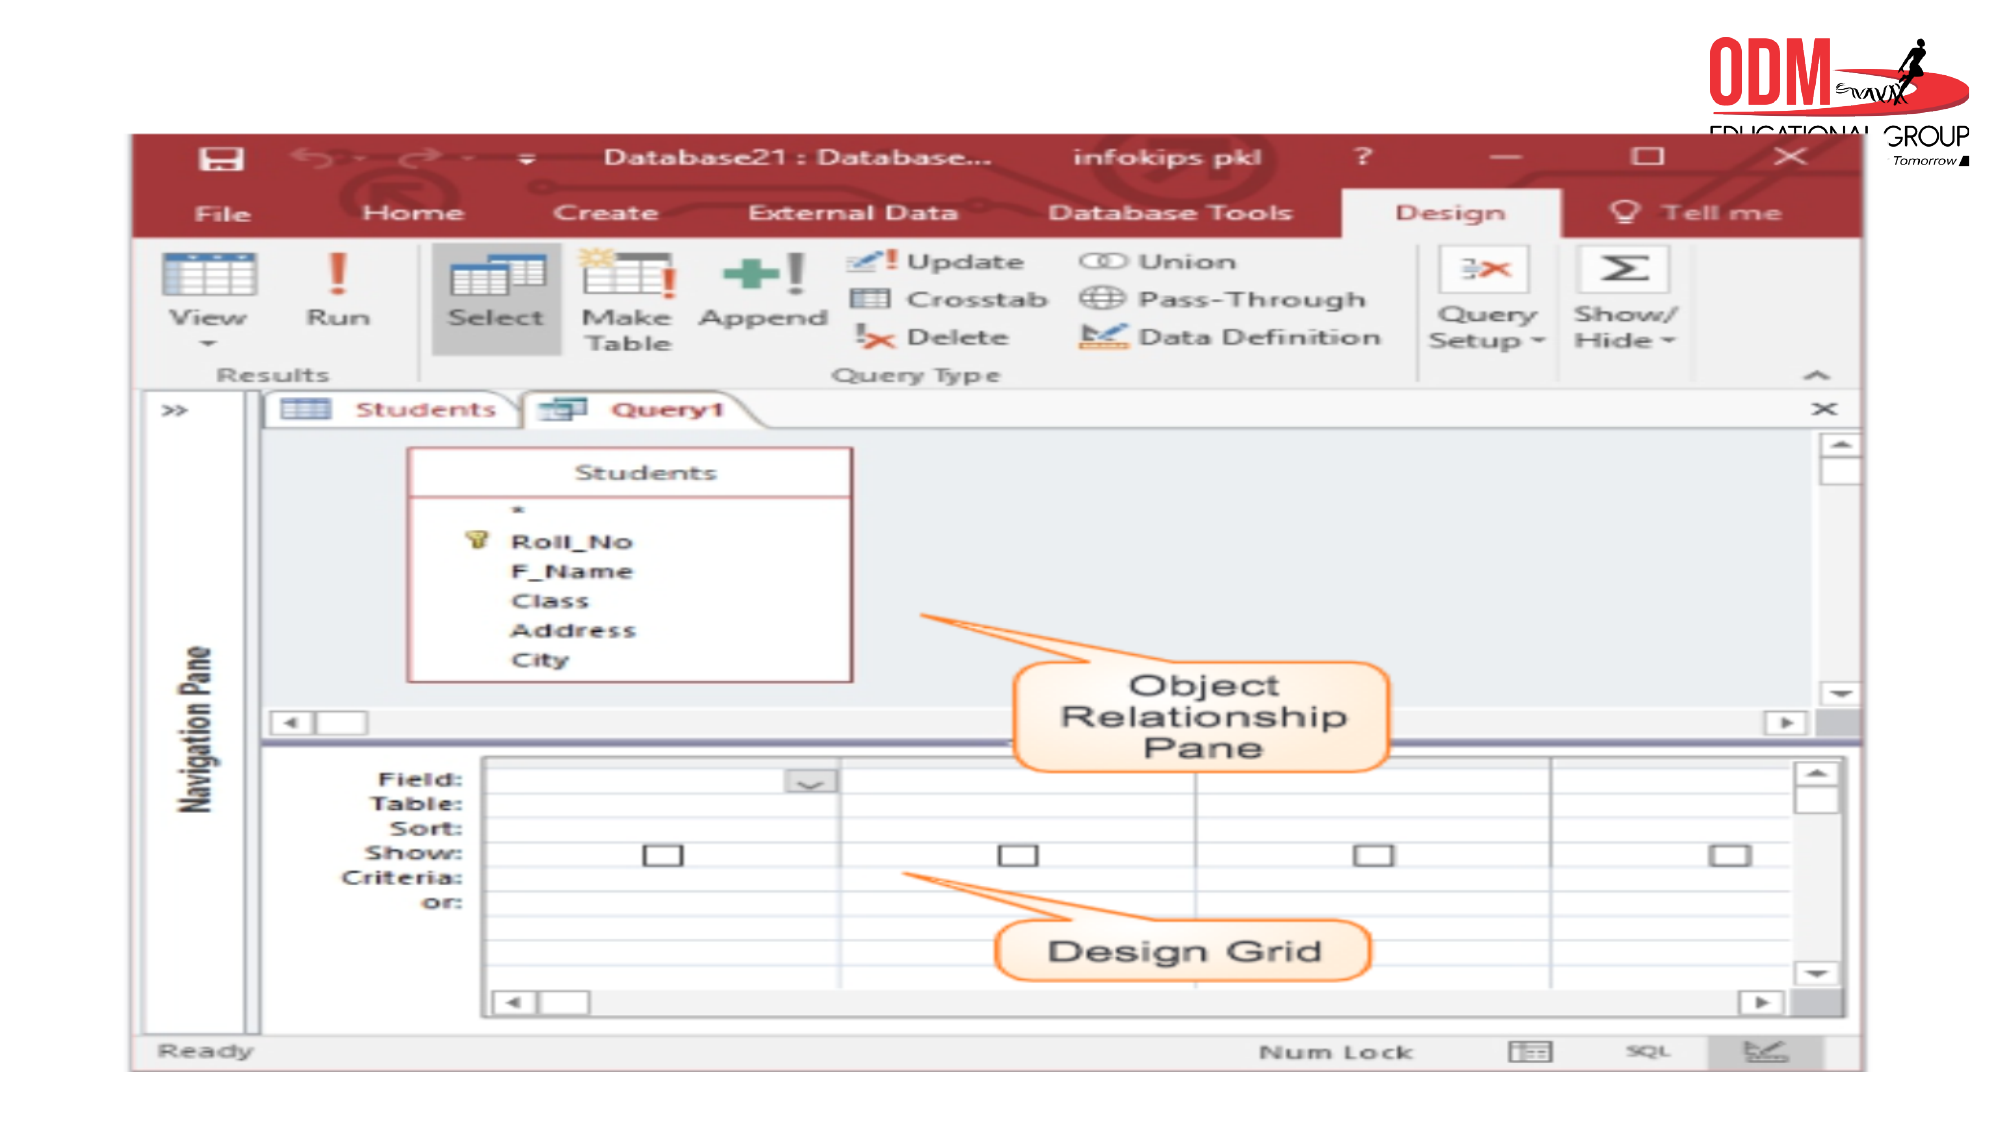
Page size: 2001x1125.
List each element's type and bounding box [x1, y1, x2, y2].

picture [120, 0, 1887, 1125]
text_box [1710, 37, 1970, 167]
